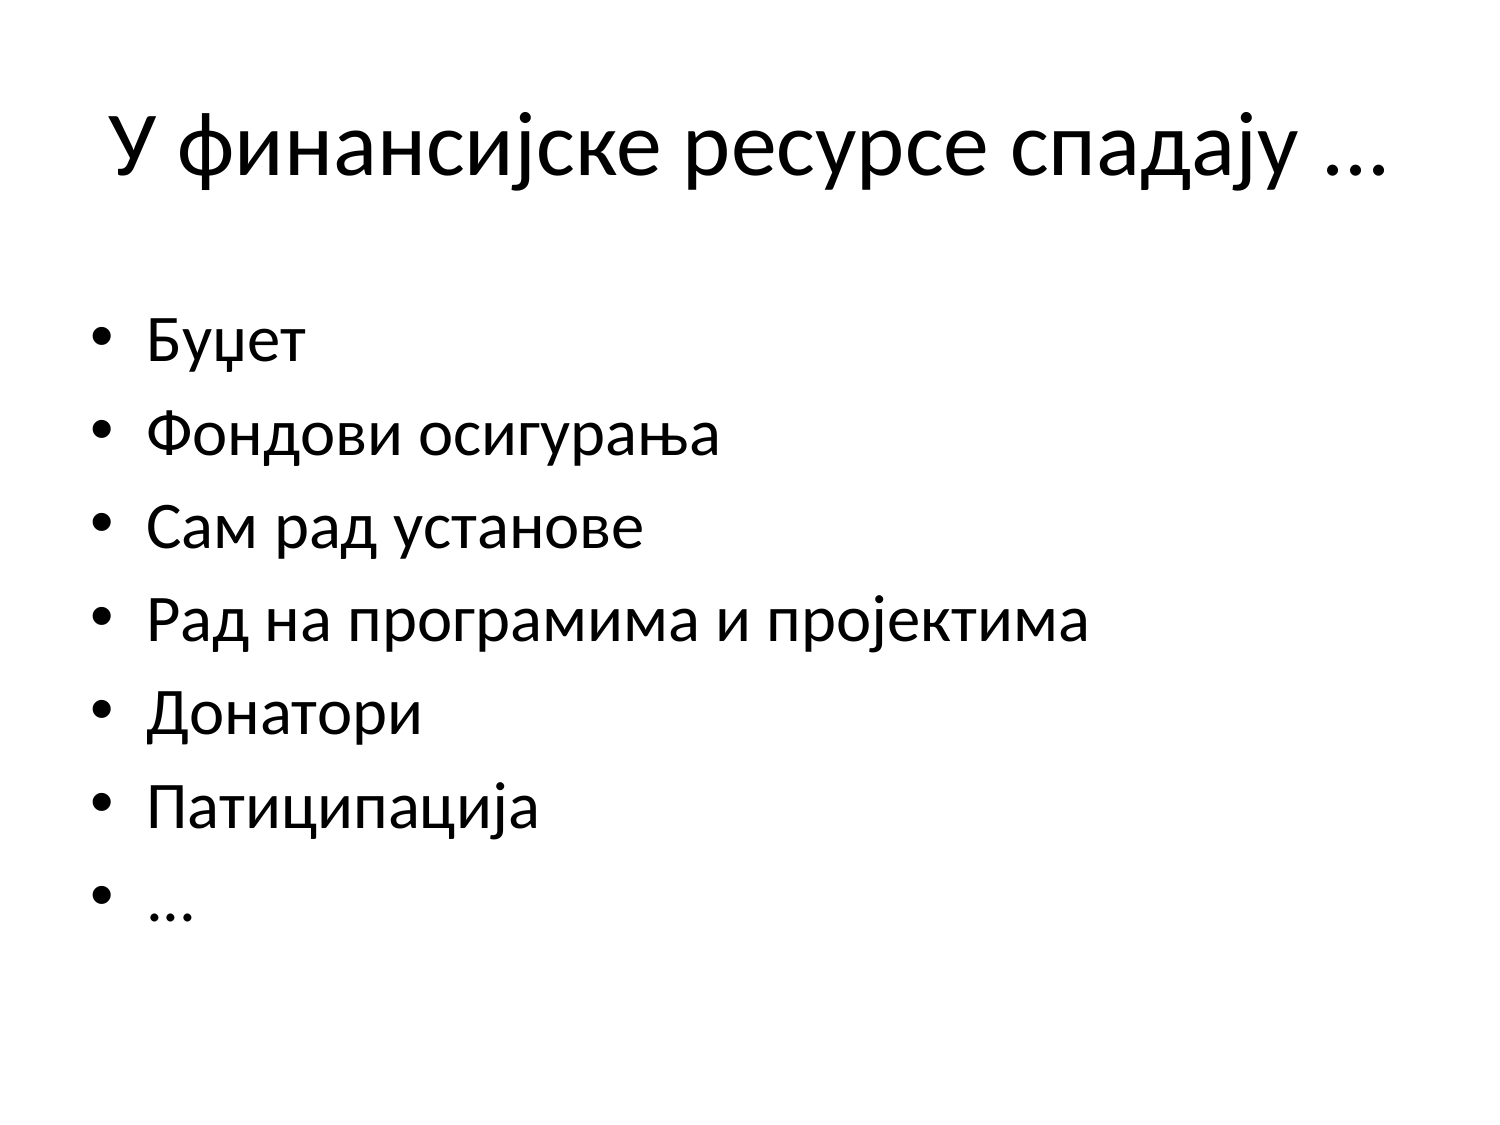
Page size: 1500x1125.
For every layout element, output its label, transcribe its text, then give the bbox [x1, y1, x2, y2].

title У финансијcке ресурсе спадају ... [75, 45, 1425, 233]
list Буџет Фондови осигурања Сам рад установе Рад на програмима и пројектима Донатори Патиципација ... [75, 287, 1425, 1030]
